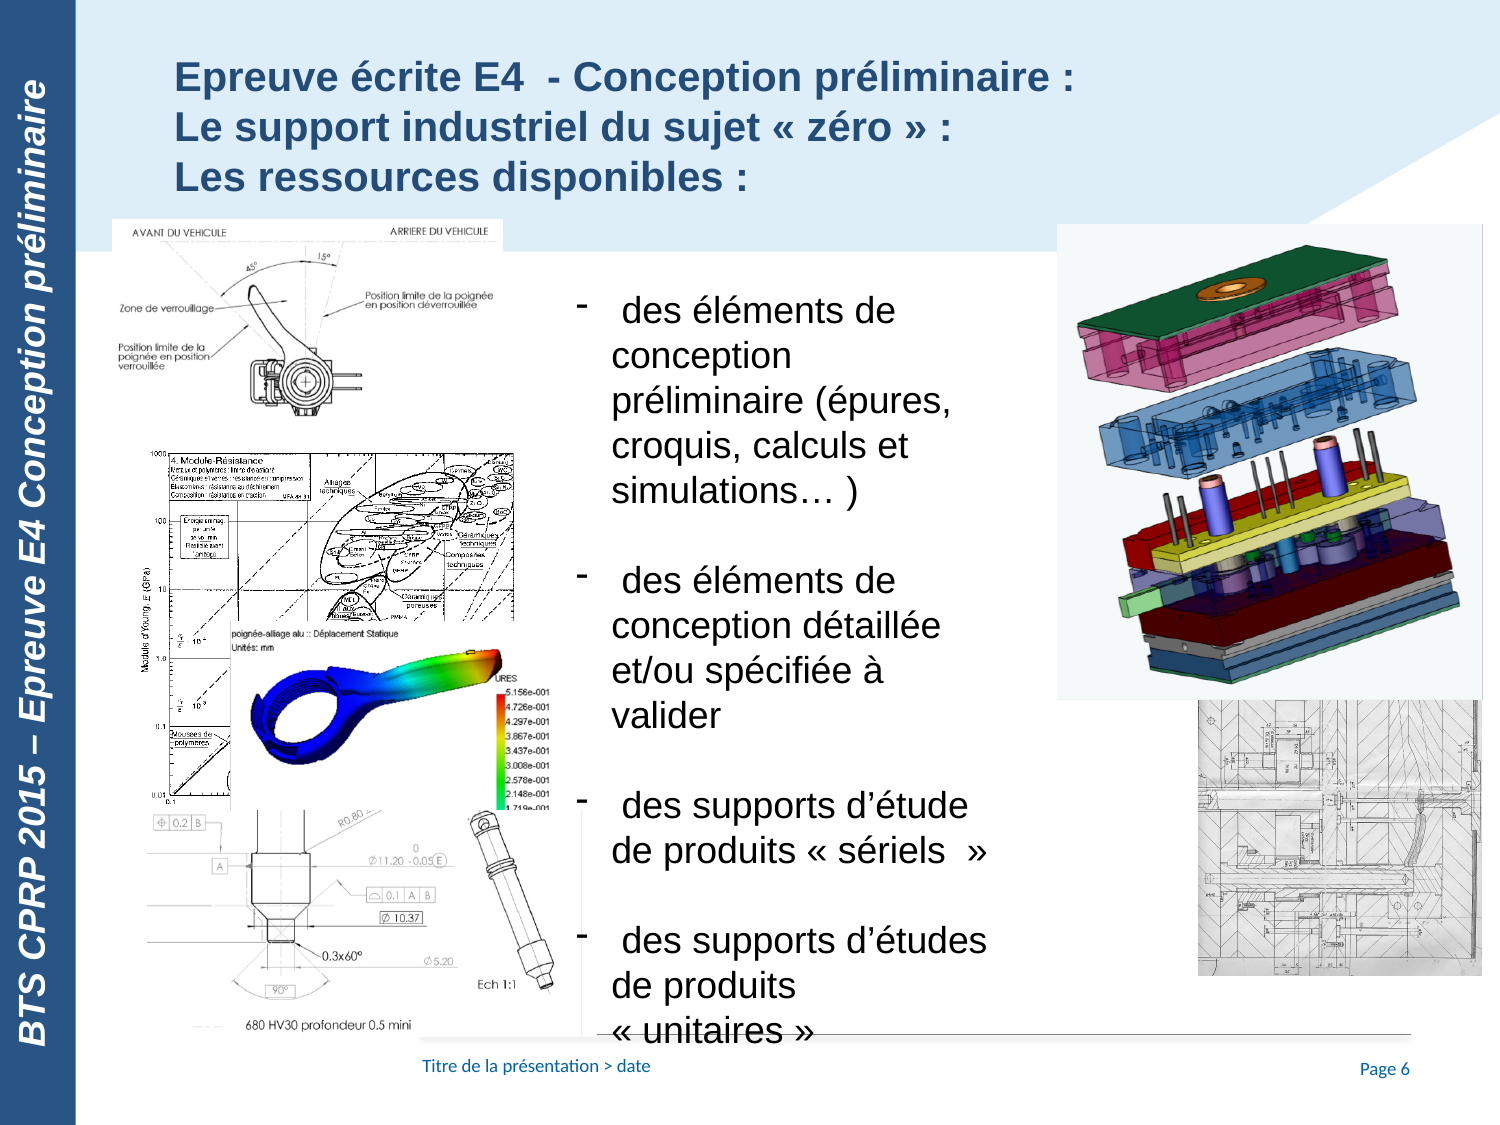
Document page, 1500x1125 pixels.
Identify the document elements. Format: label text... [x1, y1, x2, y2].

picture [111, 219, 597, 1037]
text_box BTS CPRP 2015 – Epreuve E4 Conception préliminaire [0, 0, 76, 1125]
picture [1056, 224, 1483, 977]
text_box Epreuve écrite E4 - Conception préliminaire : Le support industriel du sujet « zéro » : Les ressources disponibles : [159, 42, 1341, 208]
text_box des éléments de conception préliminaire (épures, croquis, calculs et simulations… ) des éléments de conception détaillée et/ou spécifiée à valider des supports d’étude de produits « sériels » des supports d’études de produits « unitaires » [561, 278, 1010, 1059]
